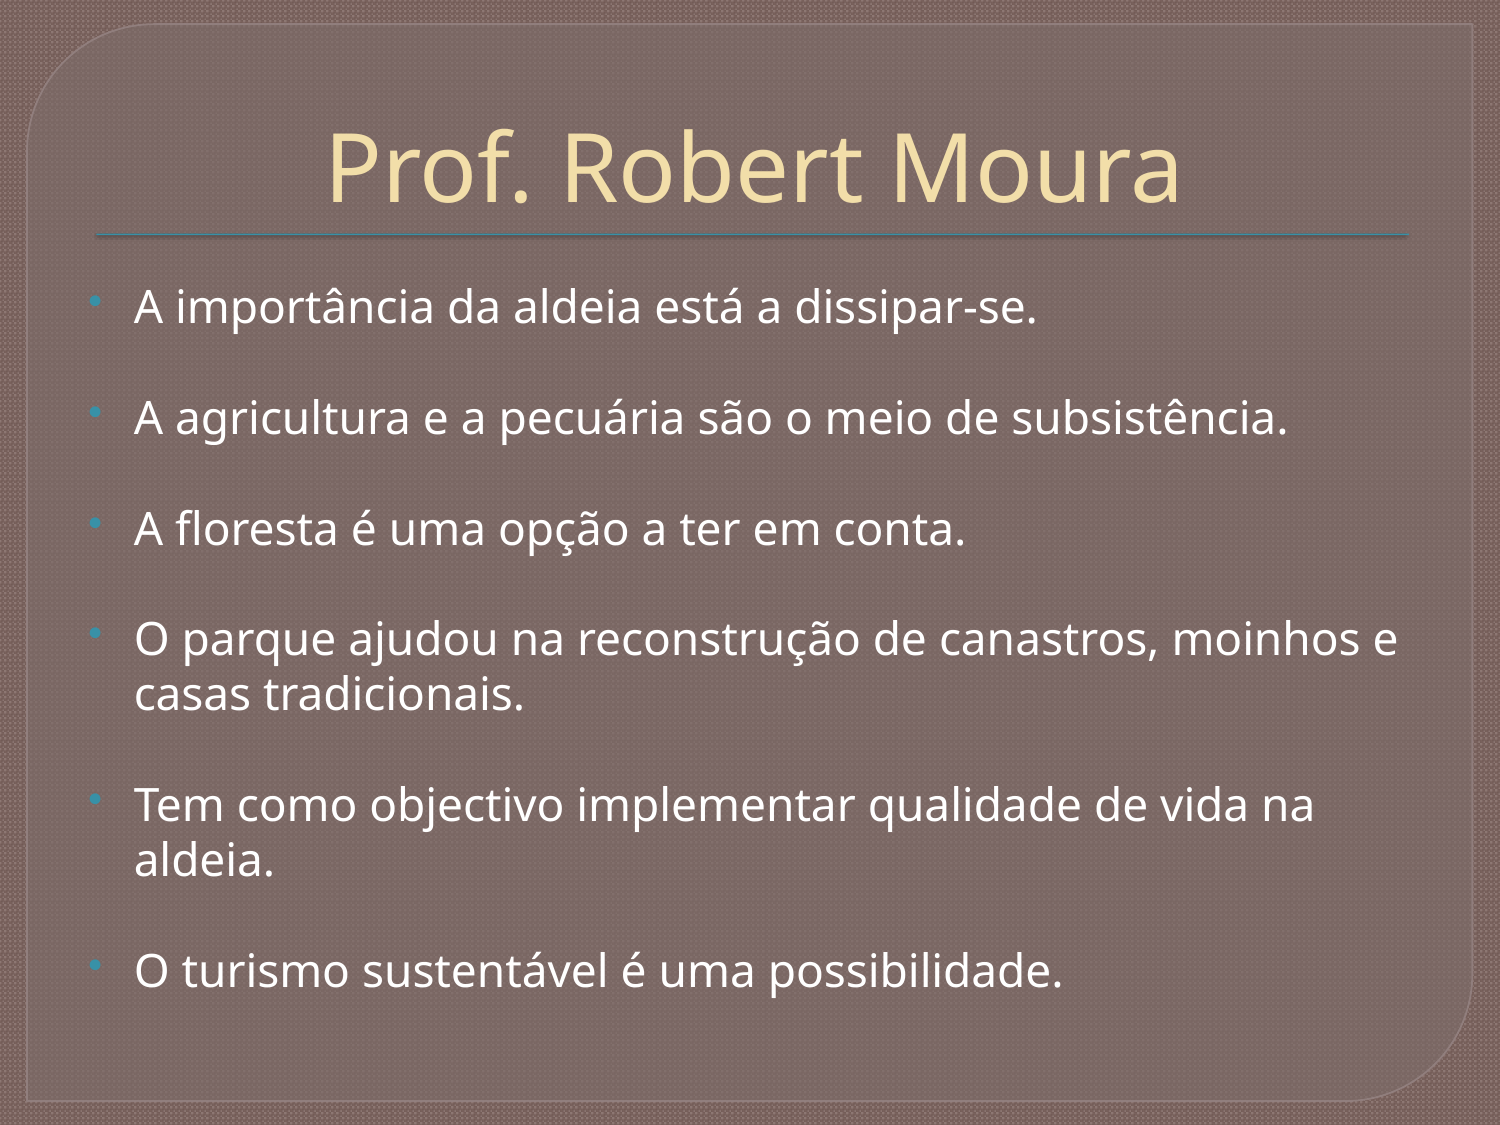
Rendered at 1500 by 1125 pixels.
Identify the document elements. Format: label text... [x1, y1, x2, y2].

list A importância da aldeia está a dissipar-se. A agricultura e a pecuária são o meio de subsistência. A floresta é uma opção a ter em conta. O parque ajudou na reconstrução de canastros, moinhos e casas tradicionais. Tem como objectivo implementar qualidade de vida na aldeia. O turismo sustentável é uma possibilidade. [75, 270, 1425, 1013]
title Prof. Robert Moura [75, 41, 1425, 230]
